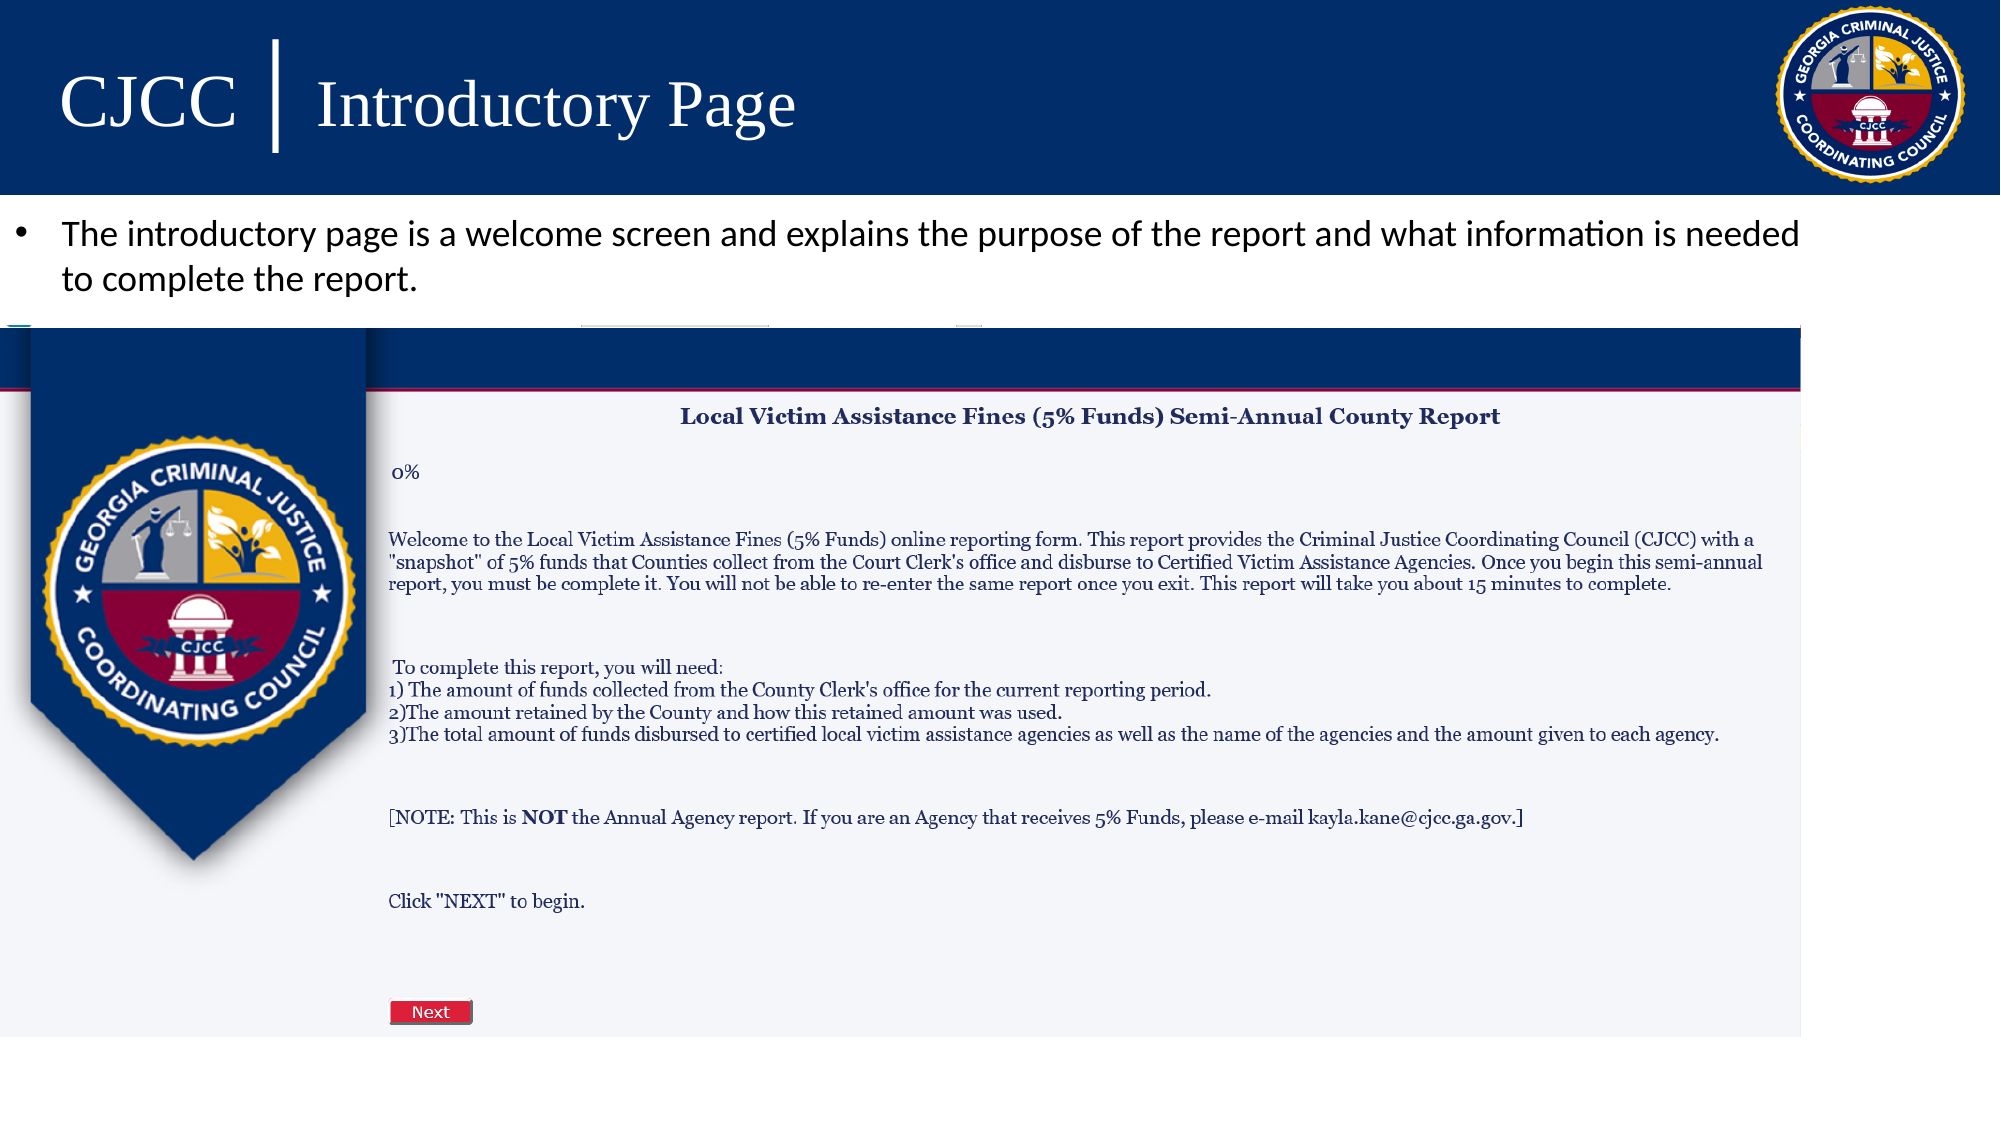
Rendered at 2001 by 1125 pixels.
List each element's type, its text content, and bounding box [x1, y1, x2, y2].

text_box CJCC | Introductory Page [44, 0, 1740, 194]
picture [0, 325, 1801, 1037]
text_box [0, 0, 1740, 195]
text_box The introductory page is a welcome screen and explains the purpose of the report and what information is needed to complete the report. [0, 201, 1851, 397]
picture [1740, 0, 2000, 195]
